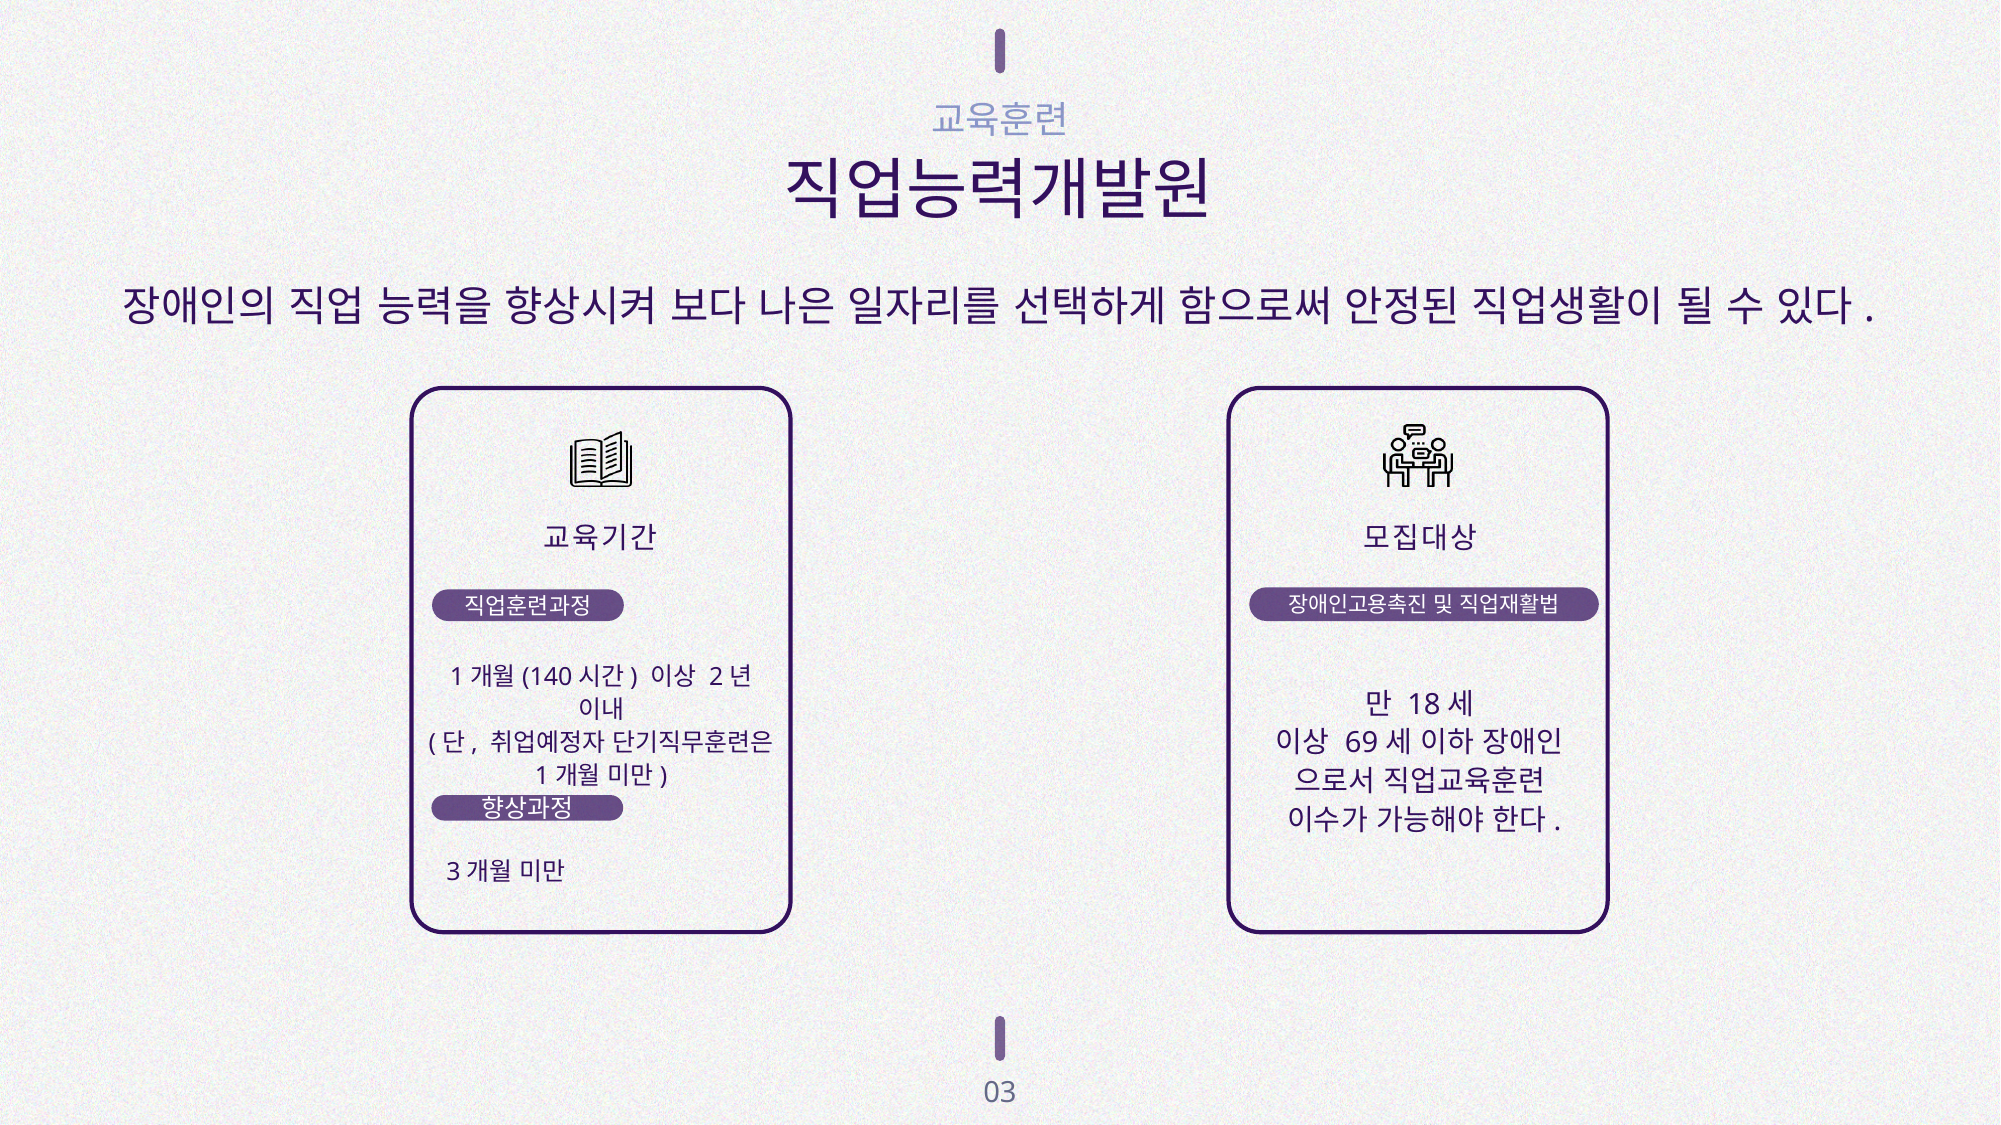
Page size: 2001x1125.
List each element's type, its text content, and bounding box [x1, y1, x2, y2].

text_box 장애인의 직업 능력을 향상시켜 보다 나은 일자리를 선택하게 함으로써 안정된 직업생활이 될 수 있다. [66, 267, 1932, 338]
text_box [1228, 387, 1608, 933]
text_box 03 [968, 1062, 1032, 1116]
text_box 직업능력개발원 [768, 131, 1229, 235]
text_box 교육훈련 [916, 84, 1084, 131]
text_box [411, 387, 791, 933]
picture [0, 0, 2001, 1125]
